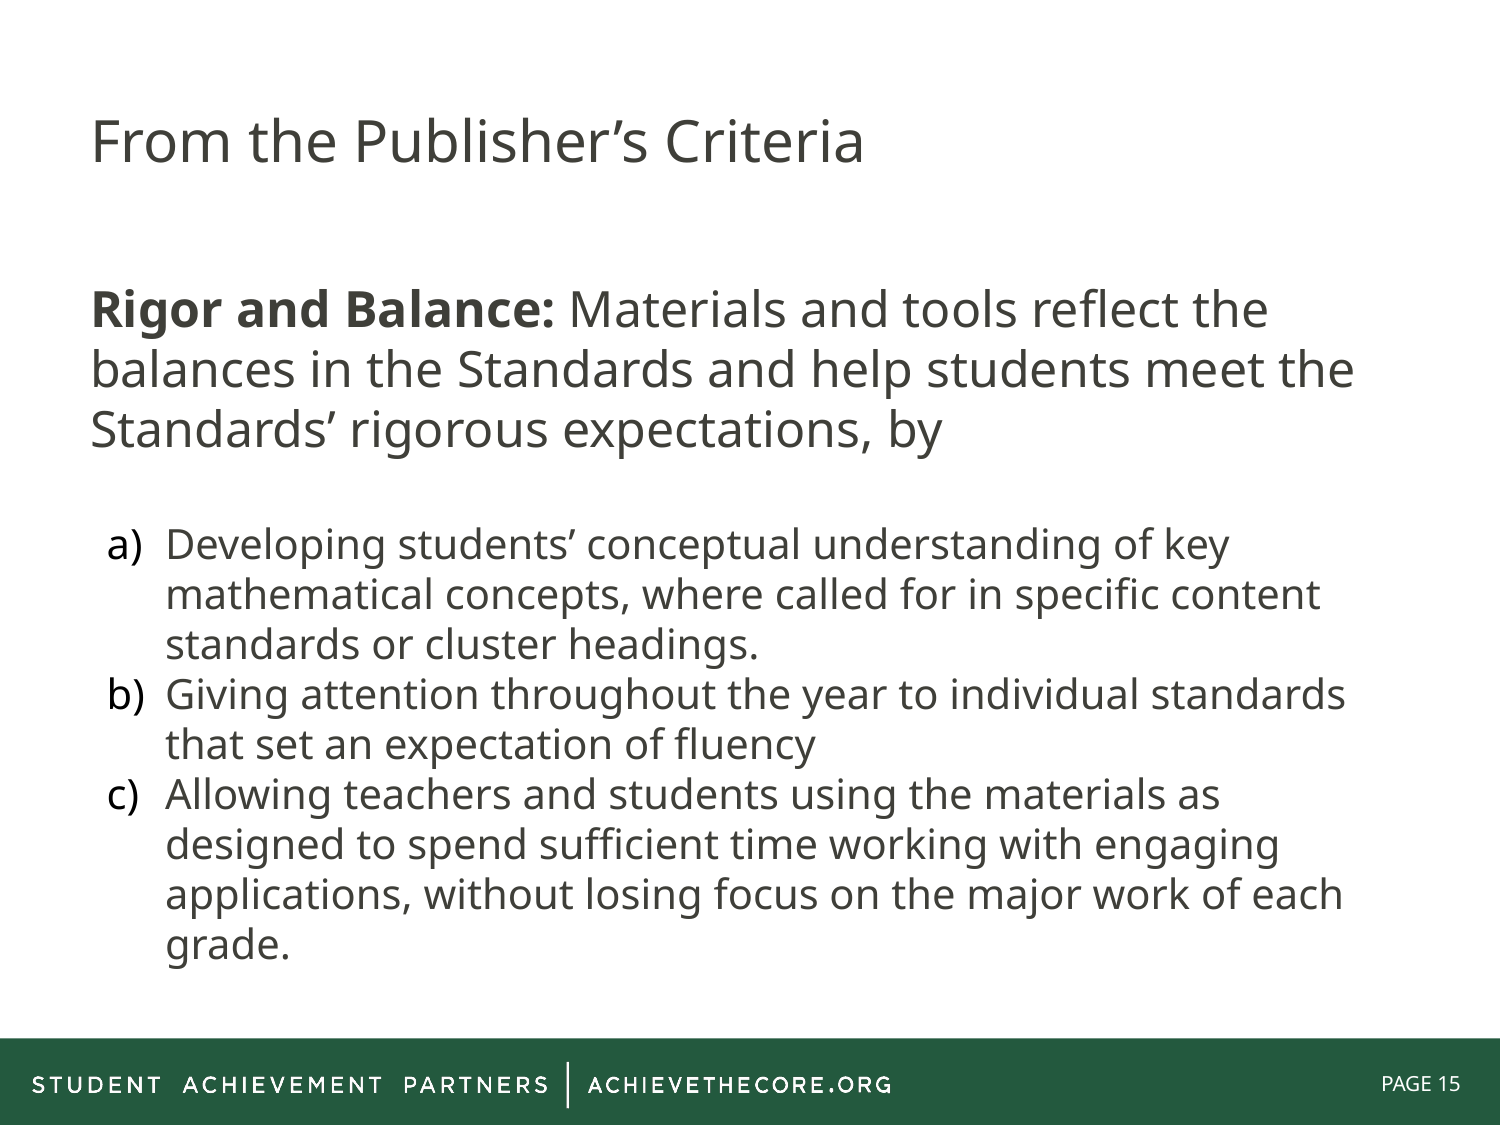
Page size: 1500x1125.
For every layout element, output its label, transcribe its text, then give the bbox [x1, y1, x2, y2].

picture [12, 1055, 911, 1112]
title From the Publisher’s Criteria [75, 45, 1425, 233]
list Rigor and Balance: Materials and tools reflect the balances in the Standards and help students meet the Standards’ rigorous expectations, by Developing students’ conceptual understanding of key mathematical concepts, where called for in specific content standards or cluster headings. Giving attention throughout the year to individual standards that set an expectation of fluency Allowing teachers and students using the materials as designed to spend sufficient time working with engaging applications, without losing focus on the major work of each grade. [75, 262, 1425, 1005]
